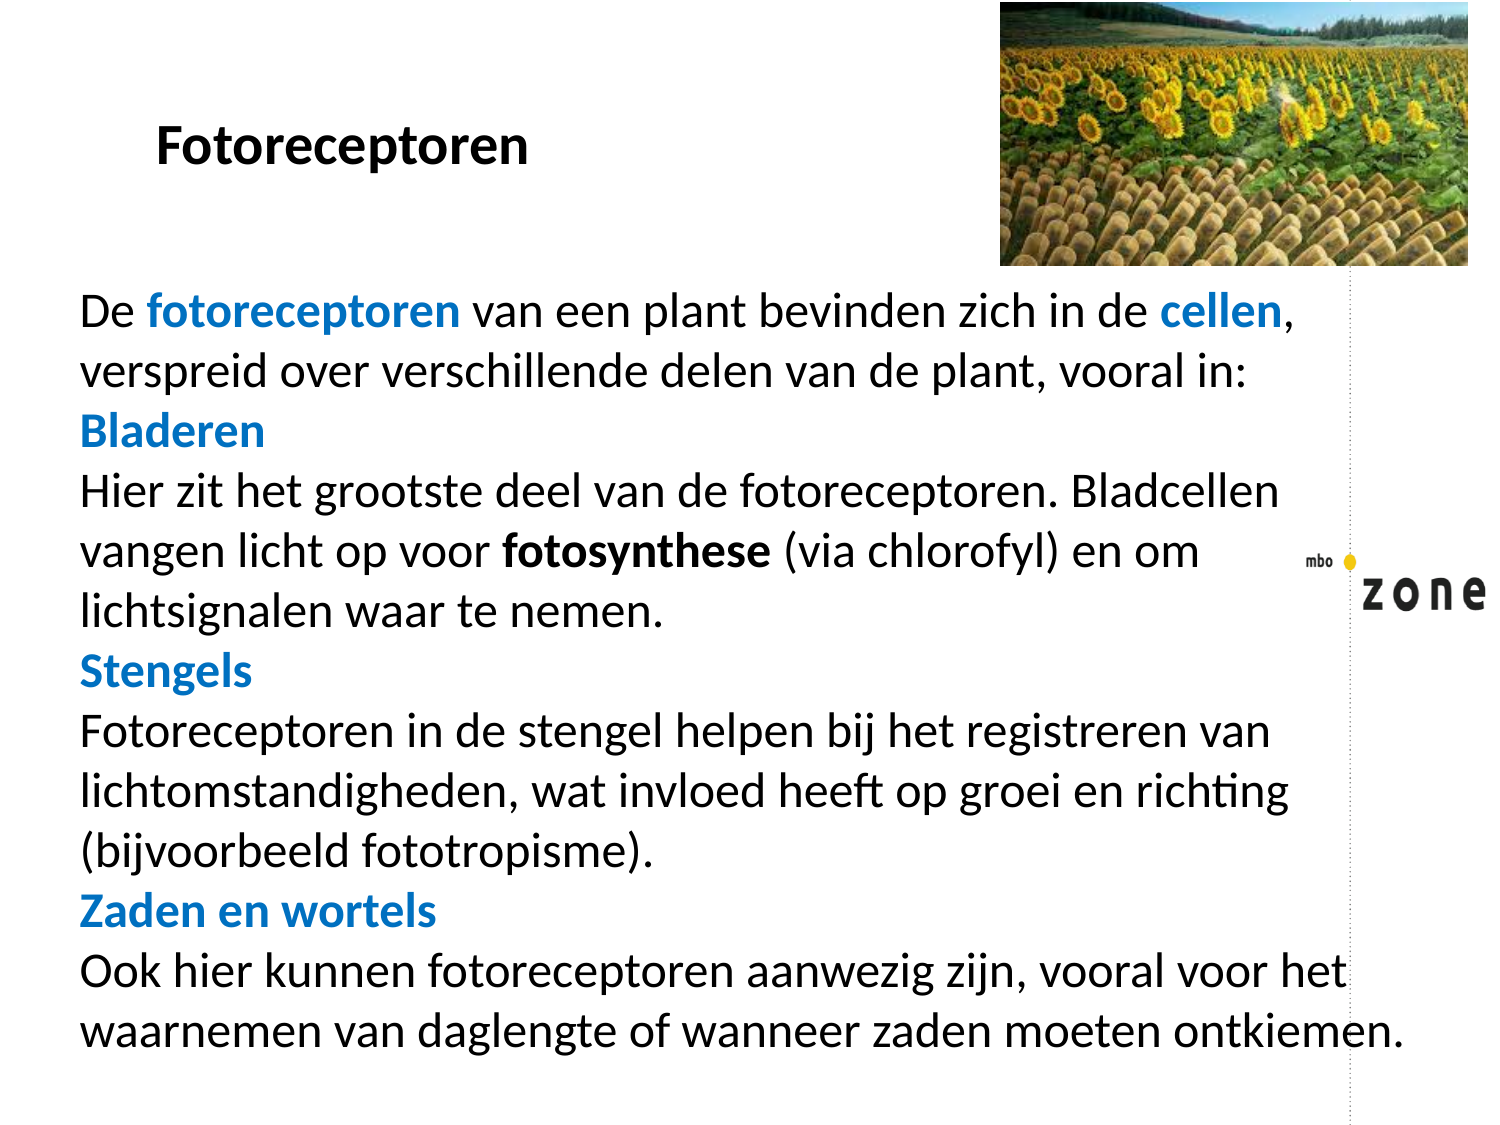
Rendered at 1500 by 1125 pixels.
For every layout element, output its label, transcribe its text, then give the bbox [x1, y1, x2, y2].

picture [1000, 0, 1500, 1125]
text_box Fotoreceptoren [141, 99, 995, 184]
text_box De fotoreceptoren van een plant bevinden zich in de cellen, verspreid over verschillende delen van de plant, vooral in: Bladeren Hier zit het grootste deel van de fotoreceptoren. Bladcellen vangen licht op voor fotosynthese (via chlorofyl) en om lichtsignalen waar te nemen. Stengels Fotoreceptoren in de stengel helpen bij het registreren van lichtomstandigheden, wat invloed heeft op groei en richting (bijvoorbeeld fototropisme). Zaden en wortels Ook hier kunnen fotoreceptoren aanwezig zijn, vooral voor het waarnemen van daglengte of wanneer zaden moeten ontkiemen. [64, 270, 1436, 1065]
